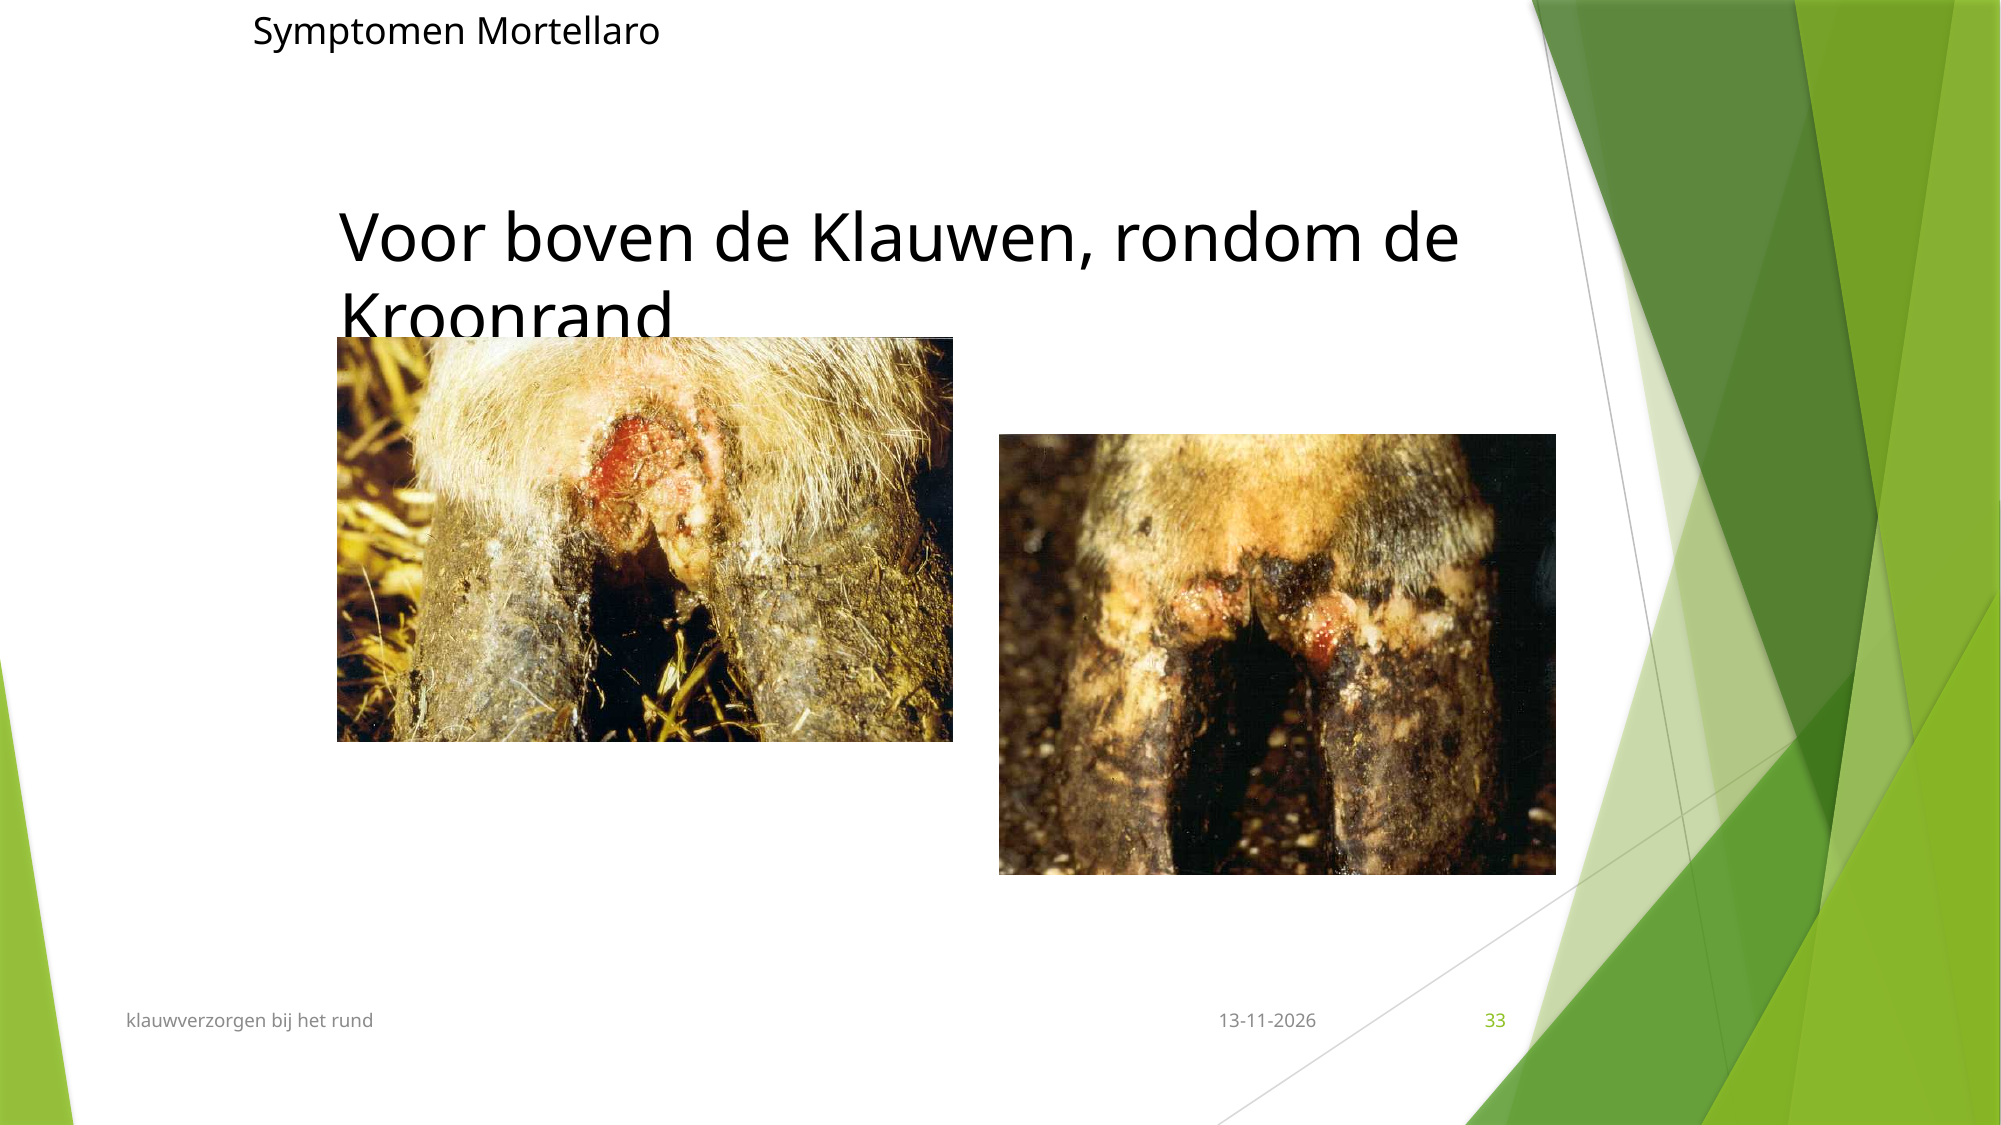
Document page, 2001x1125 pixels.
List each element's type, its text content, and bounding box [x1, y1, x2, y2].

picture [999, 433, 1557, 876]
picture [336, 336, 954, 742]
text_box Symptomen Mortellaro [238, 0, 676, 60]
slide_number 33 [1409, 991, 1522, 1051]
footer klauwverzorgen bij het rund [111, 991, 1145, 1051]
text_box Voor boven de Klauwen, rondom de Kroonrand [324, 187, 1763, 363]
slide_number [1181, 991, 1332, 1051]
